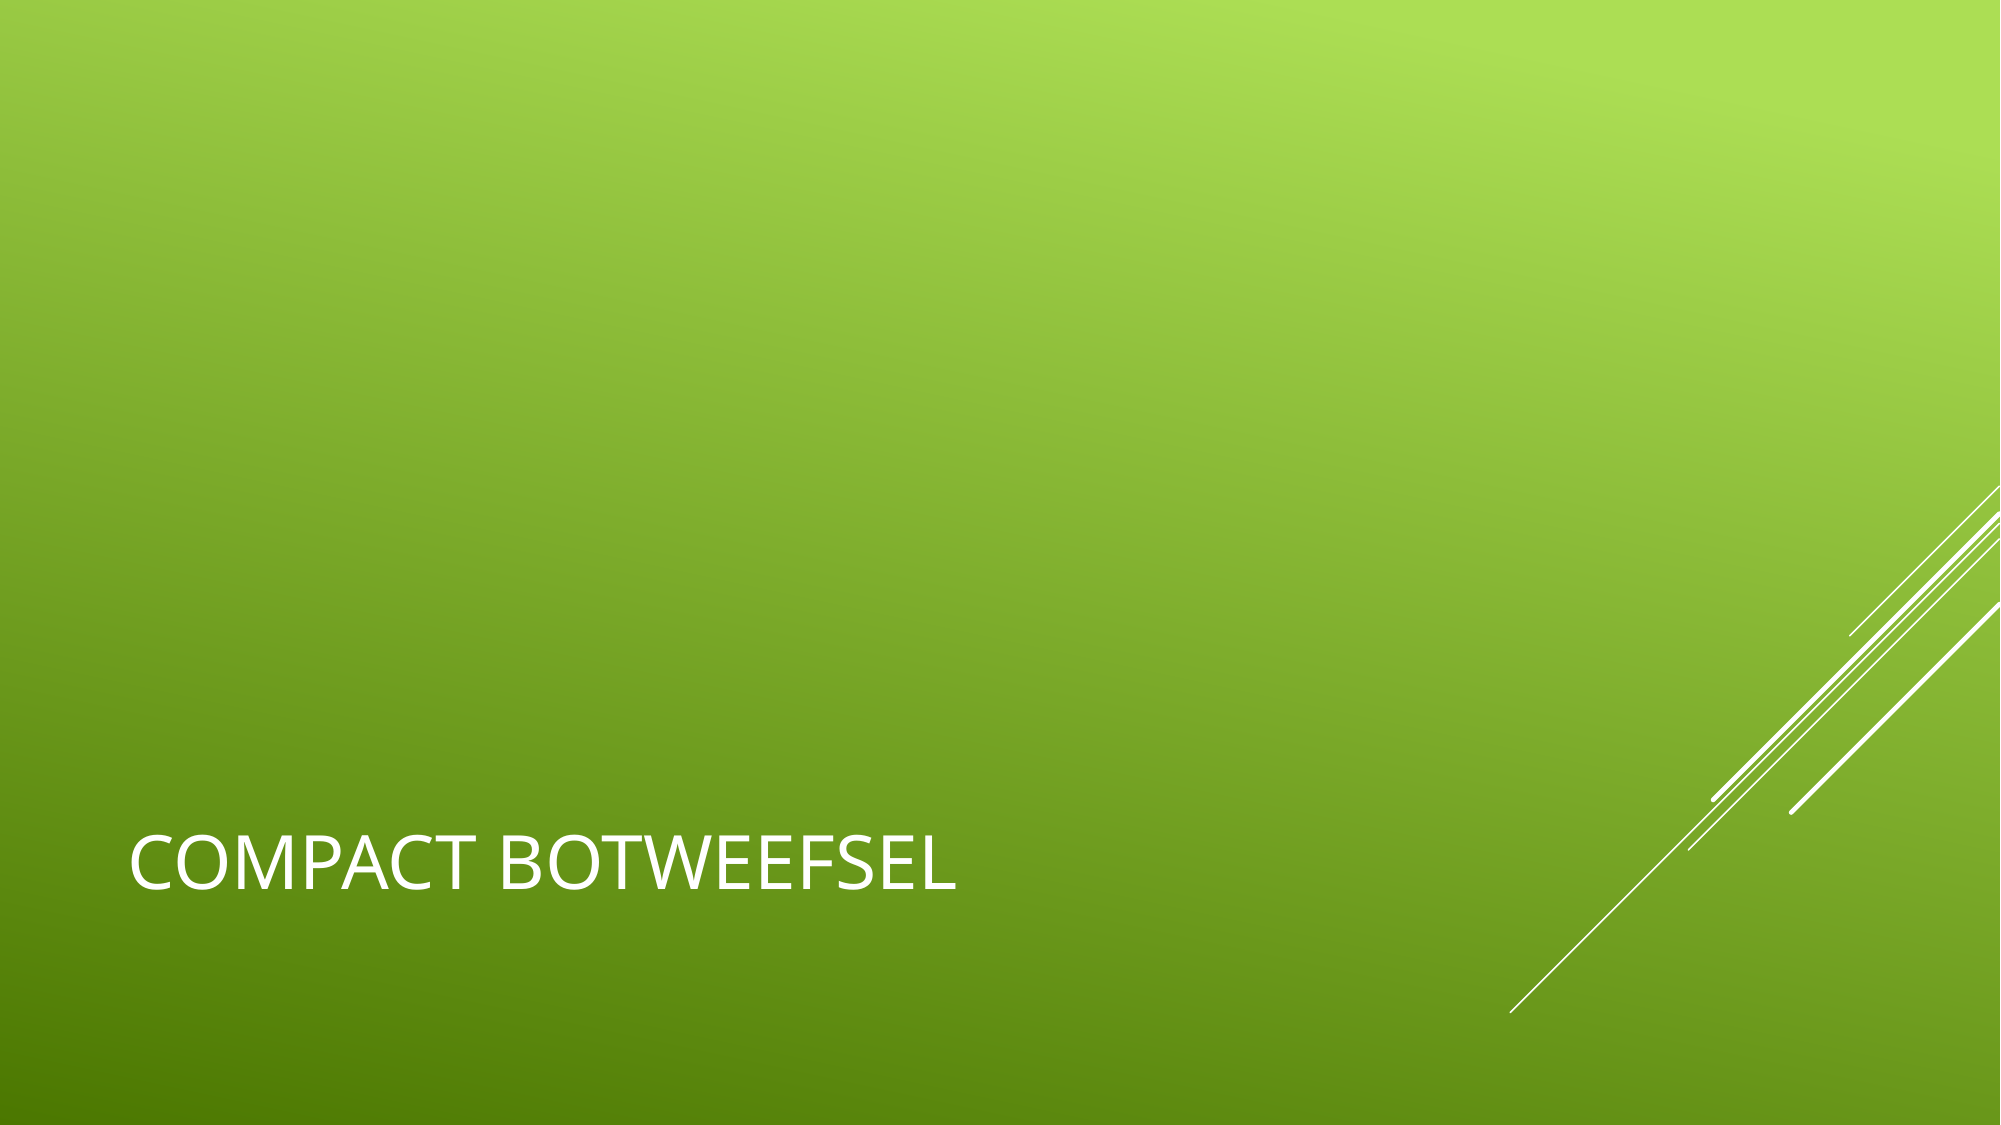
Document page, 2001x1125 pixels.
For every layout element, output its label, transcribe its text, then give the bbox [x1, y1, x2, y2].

title Compact botweefsel [112, 736, 1513, 984]
